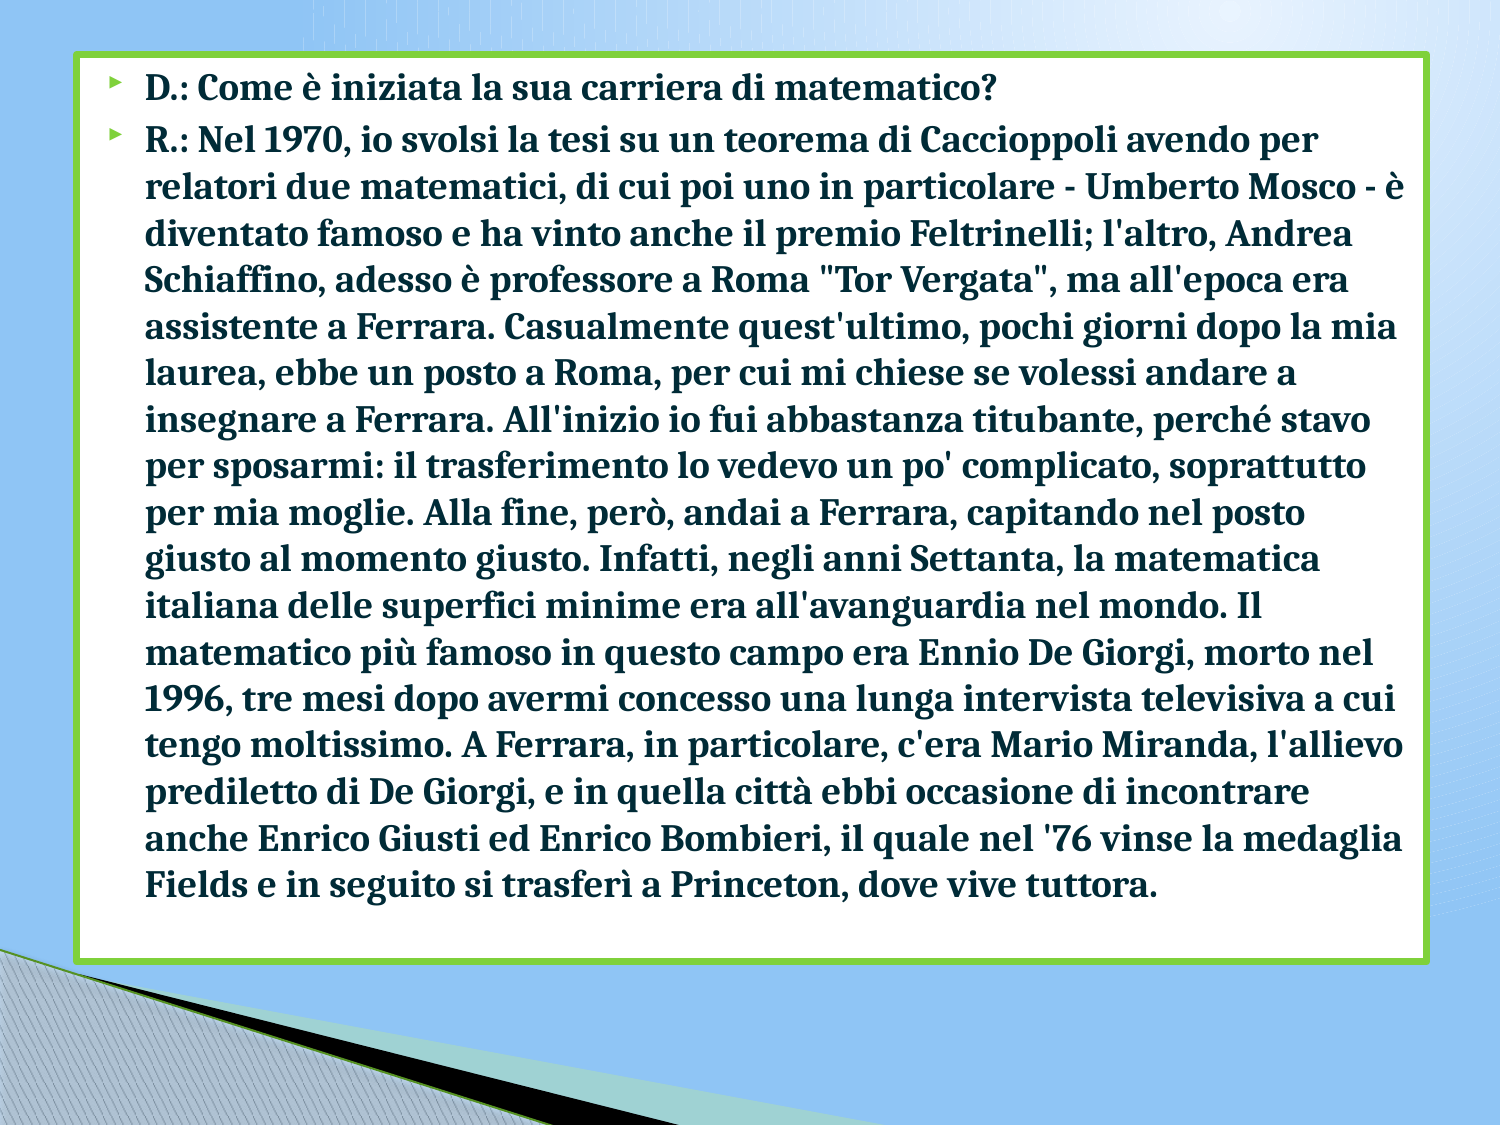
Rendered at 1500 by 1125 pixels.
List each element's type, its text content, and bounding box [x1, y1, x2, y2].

list D.: Come è iniziata la sua carriera di matematico? R.: Nel 1970, io svolsi la tesi su un teorema di Caccioppoli avendo per relatori due matematici, di cui poi uno in particolare - Umberto Mosco - è diventato famoso e ha vinto anche il premio Feltrinelli; l'altro, Andrea Schiaffino, adesso è professore a Roma "Tor Vergata", ma all'epoca era assistente a Ferrara. Casualmente quest'ultimo, pochi giorni dopo la mia laurea, ebbe un posto a Roma, per cui mi chiese se volessi andare a insegnare a Ferrara. All'inizio io fui abbastanza titubante, perché stavo per sposarmi: il trasferimento lo vedevo un po' complicato, soprattutto per mia moglie. Alla fine, però, andai a Ferrara, capitando nel posto giusto al momento giusto. Infatti, negli anni Settanta, la matematica italiana delle superfici minime era all'avanguardia nel mondo. Il matematico più famoso in questo campo era Ennio De Giorgi, morto nel 1996, tre mesi dopo avermi concesso una lunga intervista televisiva a cui tengo moltissimo. A Ferrara, in particolare, c'era Mario Miranda, l'allievo prediletto di De Giorgi, e in quella città ebbi occasione di incontrare anche Enrico Giusti ed Enrico Bombieri, il quale nel '76 vinse la medaglia Fields e in seguito si trasferì a Princeton, dove vive tuttora. [73, 51, 1430, 965]
